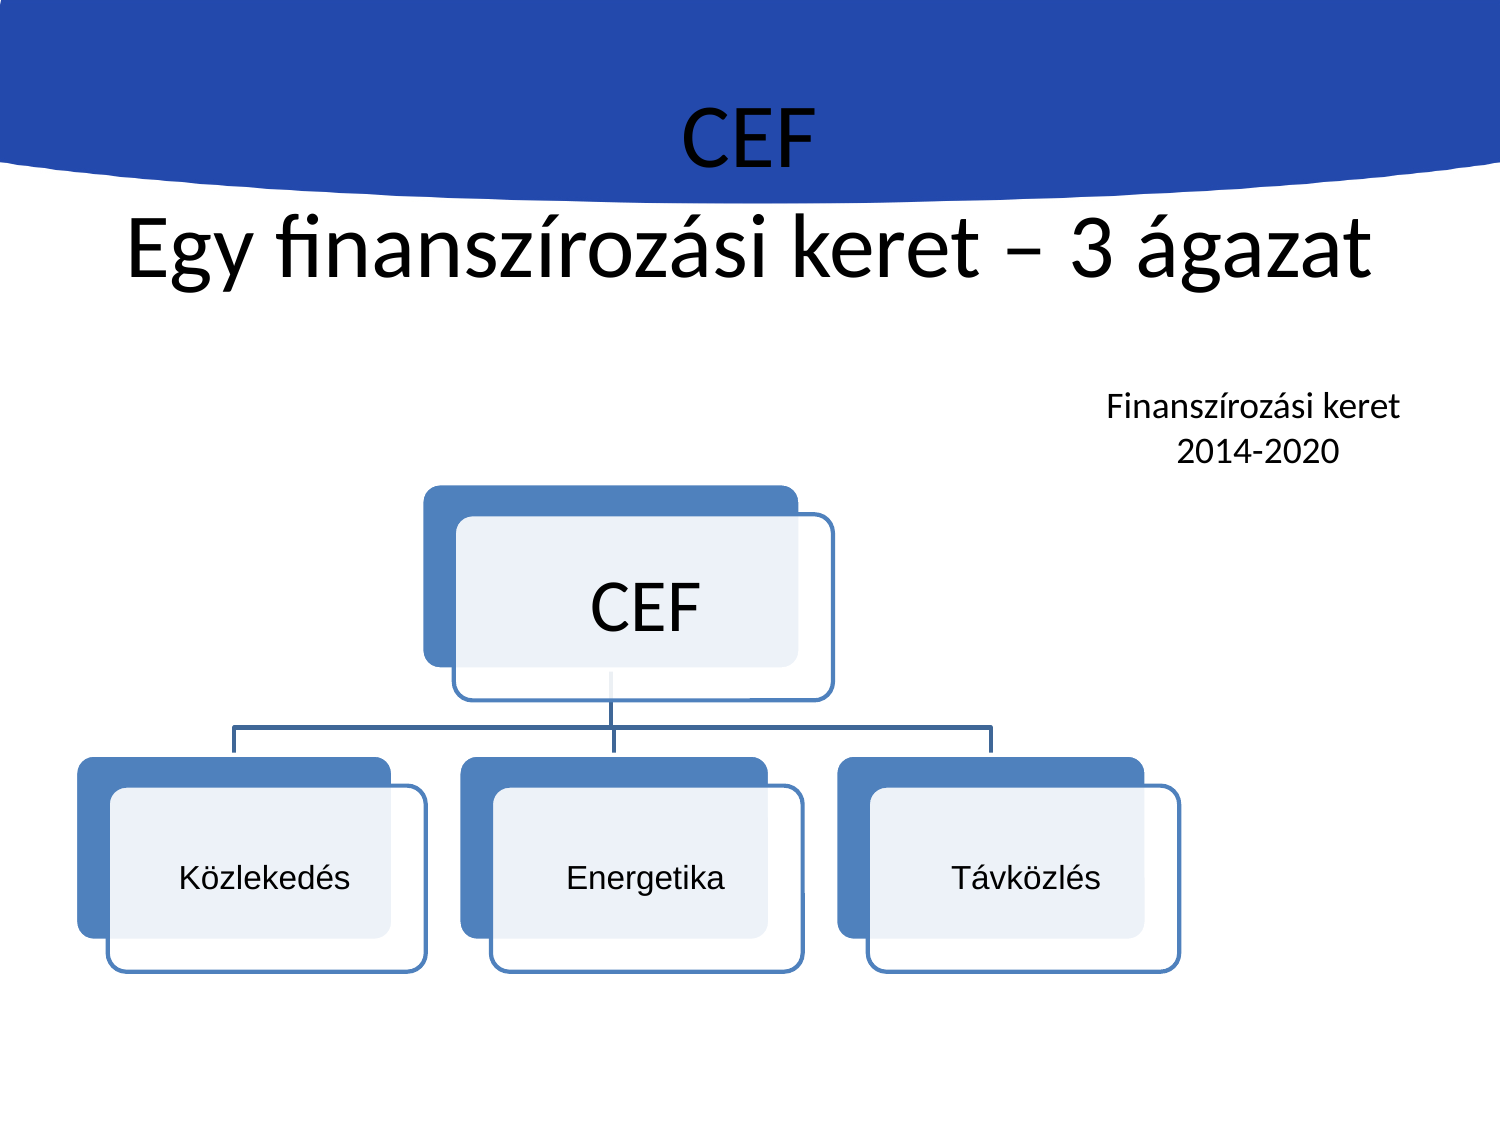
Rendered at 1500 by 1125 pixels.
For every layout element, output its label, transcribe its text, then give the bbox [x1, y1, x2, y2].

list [74, 479, 1180, 976]
title CEF Egy finanszírozási keret – 3 ágazat [75, 45, 1425, 327]
text_box Finanszírozási keret 2014-2020 [1043, 371, 1473, 480]
picture [0, 0, 1500, 1125]
